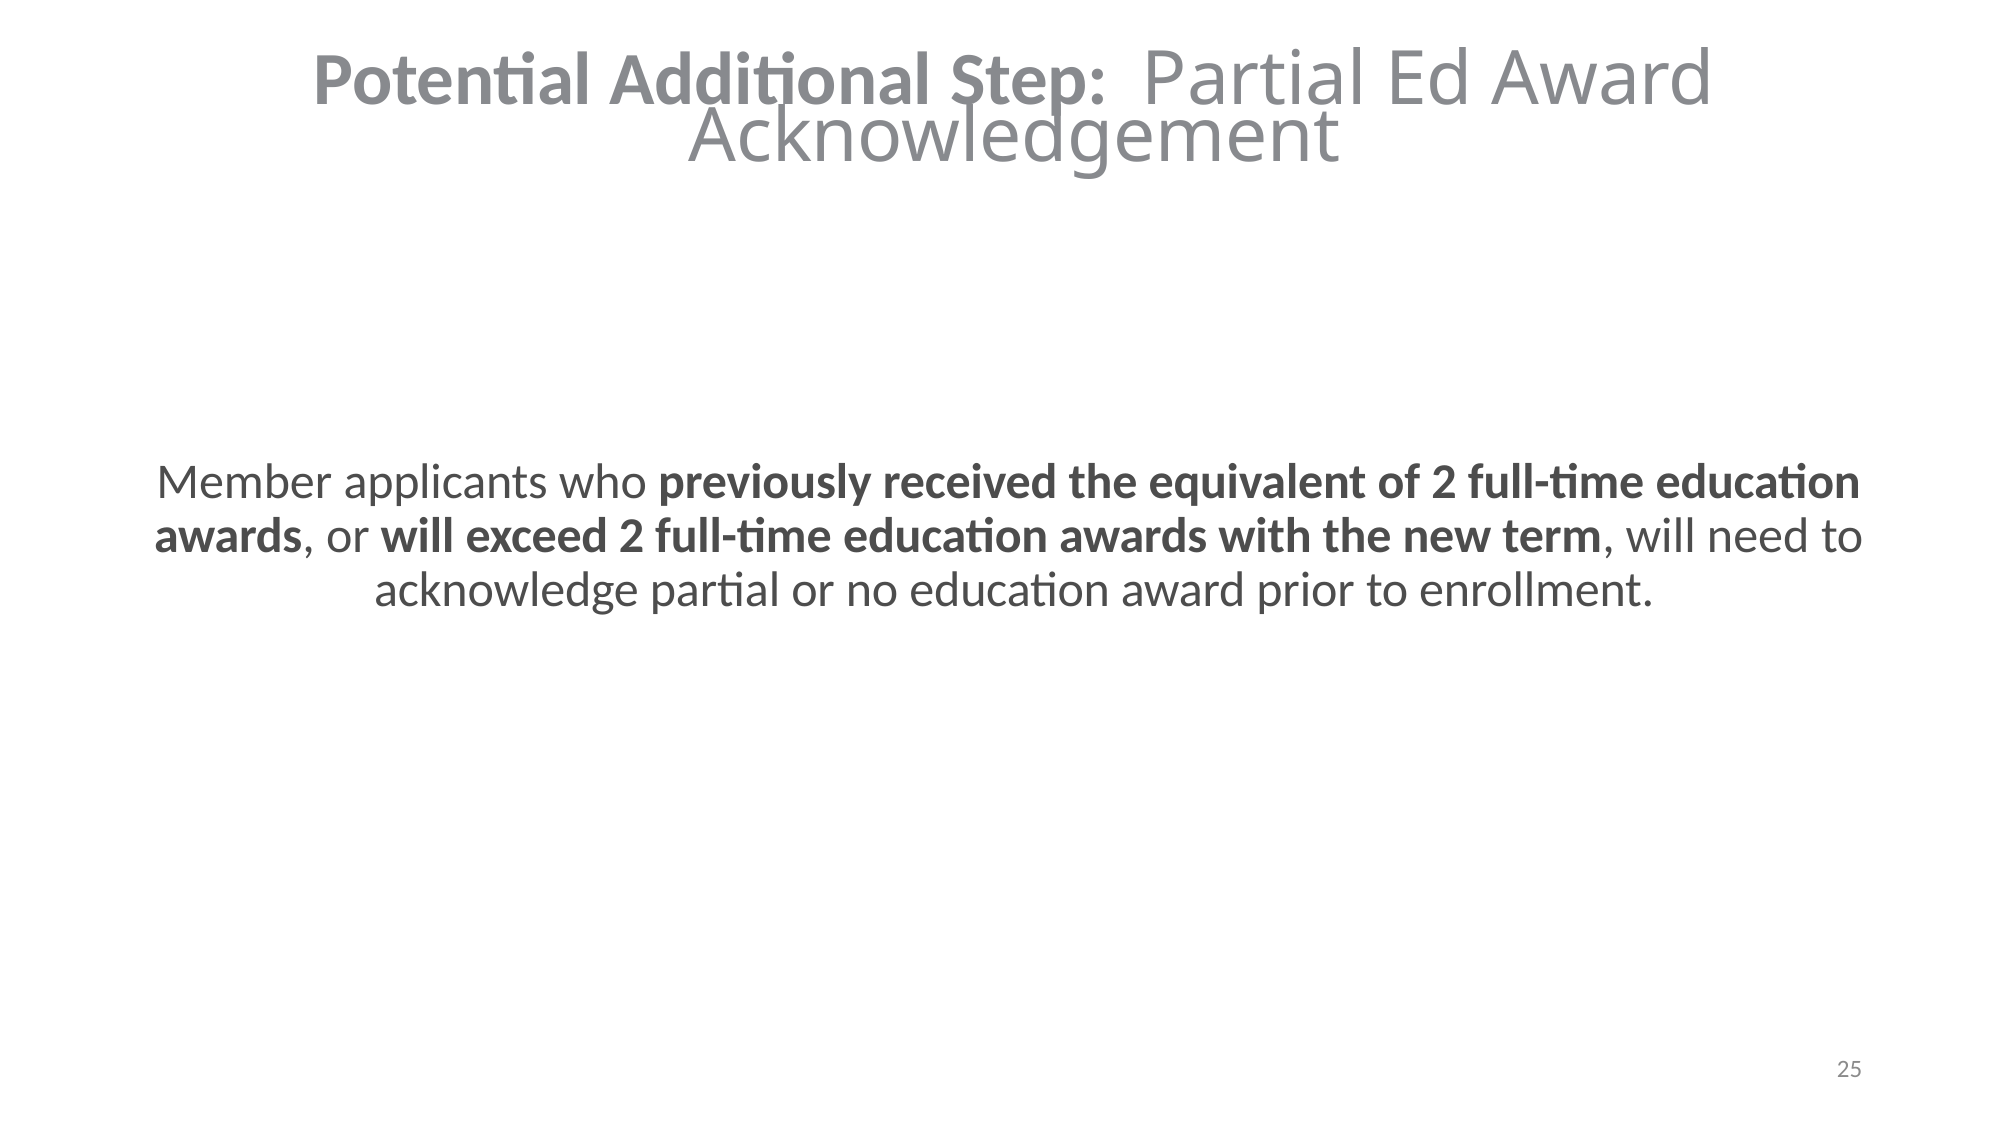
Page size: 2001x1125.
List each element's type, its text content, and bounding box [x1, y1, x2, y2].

text_box Potential Additional Step: Partial Ed Award Acknowledgement Member applicants who previously received the equivalent of 2 full-time education awards, or will exceed 2 full-time education awards with the new term, will need to acknowledge partial or no education award prior to enrollment. [150, 60, 1877, 617]
slide_number 25 [1412, 746, 1863, 1125]
